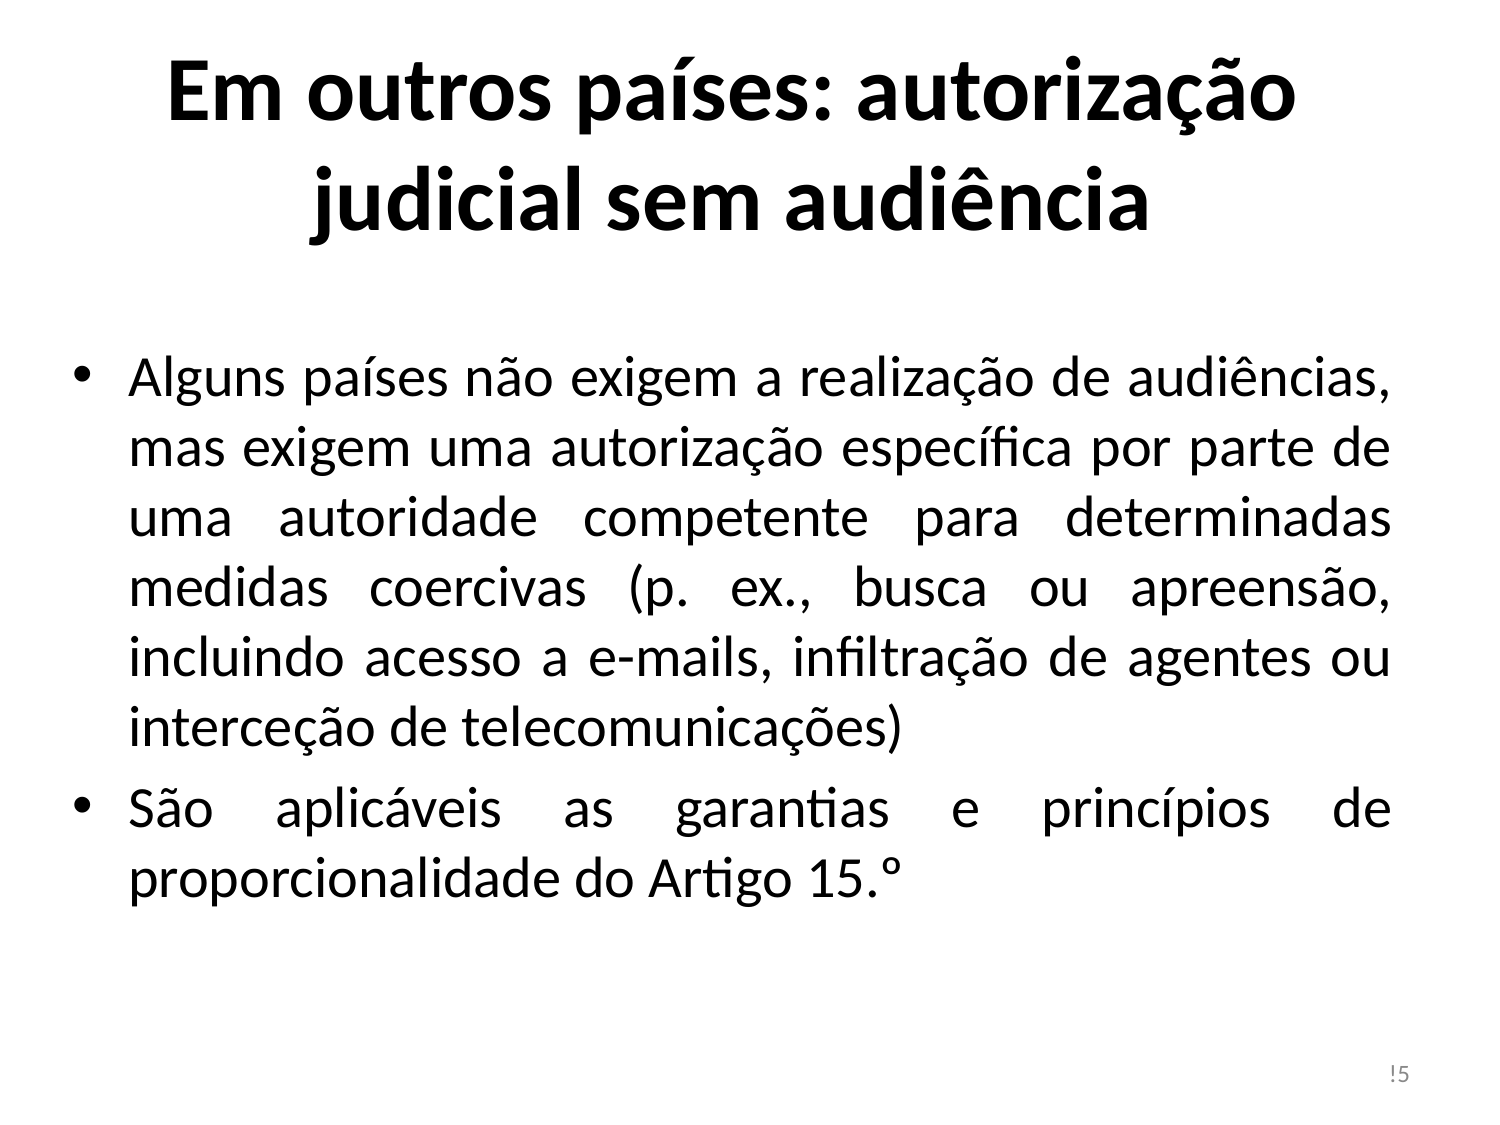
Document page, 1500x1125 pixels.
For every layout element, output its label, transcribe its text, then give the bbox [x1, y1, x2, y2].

title Em outros países: autorização judicial sem audiência [57, 62, 1408, 216]
text_box Alguns países não exigem a realização de audiências, mas exigem uma autorização específica por parte de uma autoridade competente para determinadas medidas coercivas (p. ex., busca ou apreensão, incluindo acesso a e-mails, infiltração de agentes ou interceção de telecomunicações) São aplicáveis as garantias e princípios de proporcionalidade do Artigo 15.º [57, 330, 1408, 1072]
slide_number !5 [1074, 1042, 1425, 1103]
